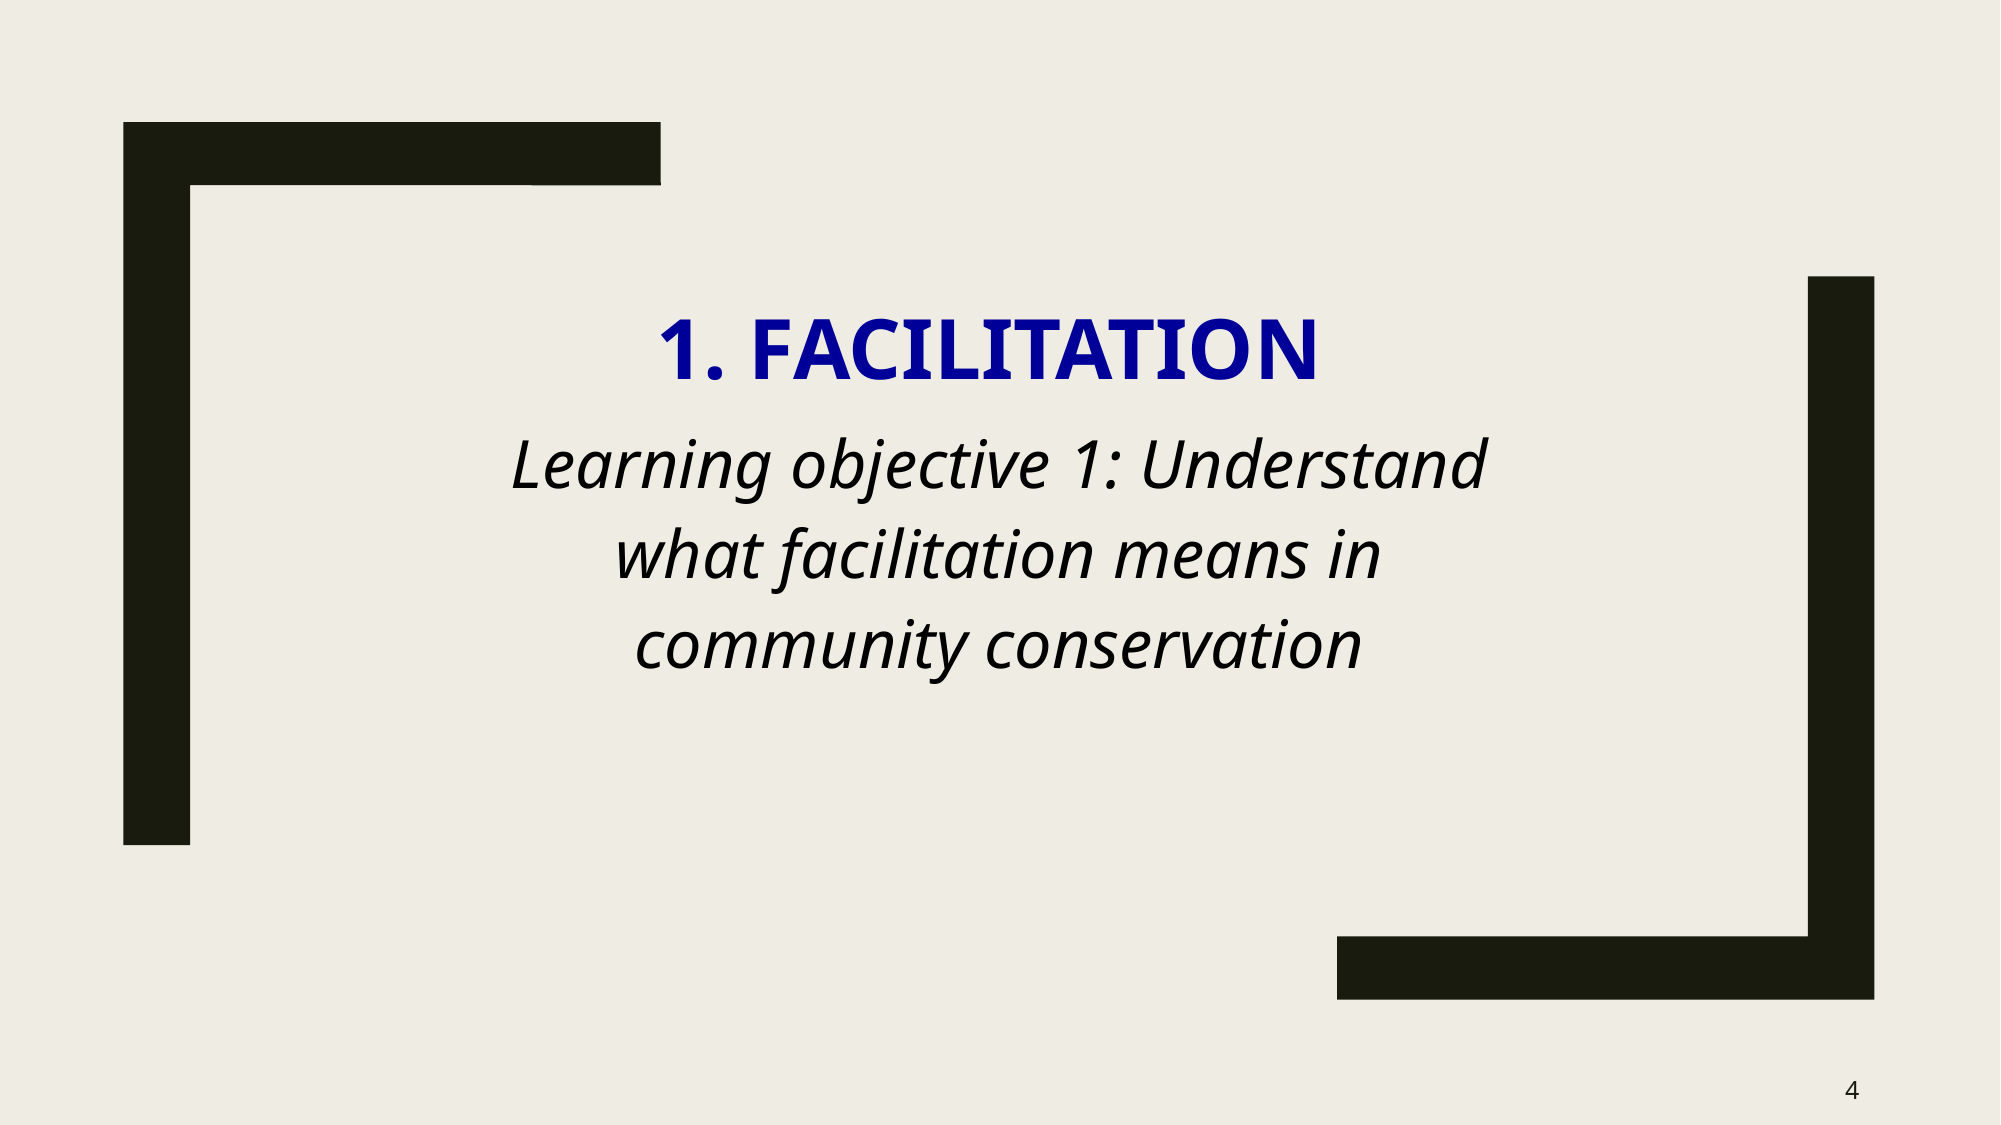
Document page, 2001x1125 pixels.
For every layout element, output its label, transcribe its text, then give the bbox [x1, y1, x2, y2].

slide_number 4 [1612, 1058, 1875, 1125]
subtitle Learning objective 1: Understand what facilitation means in community conservation [439, 405, 1561, 699]
title 1. Facilitation [314, 235, 1686, 406]
